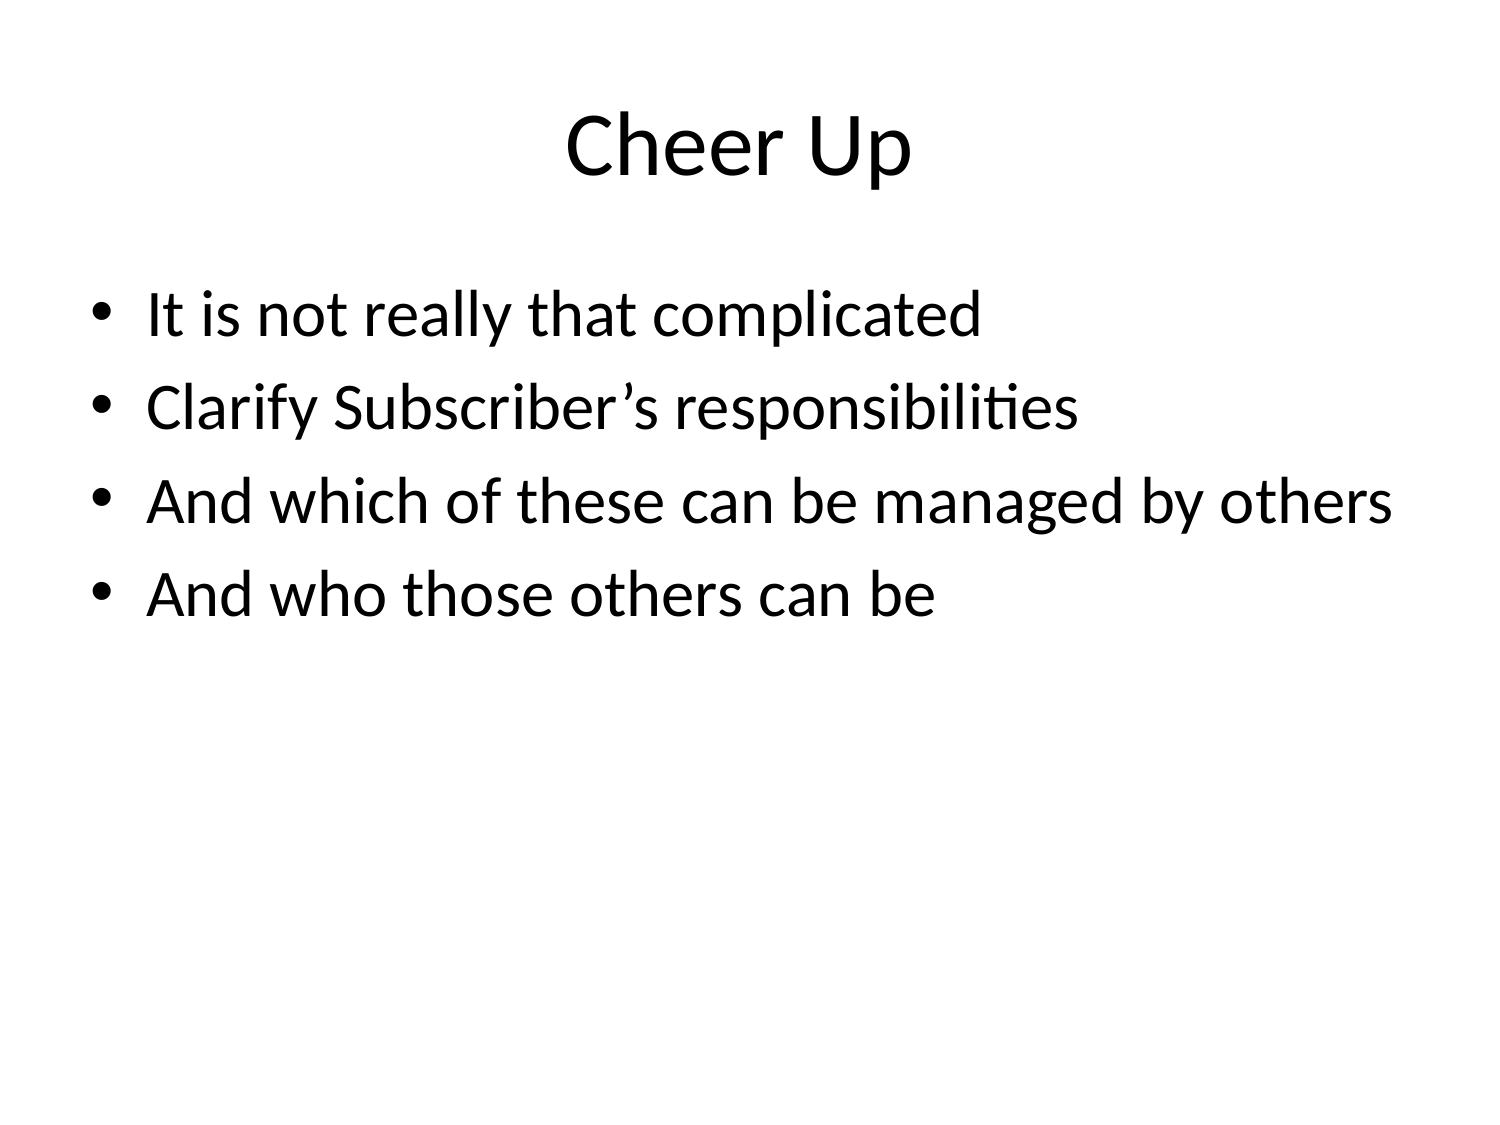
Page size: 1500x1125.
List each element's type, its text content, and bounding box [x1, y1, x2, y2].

list It is not really that complicated Clarify Subscriber’s responsibilities And which of these can be managed by others And who those others can be [75, 262, 1425, 1005]
title Cheer Up [75, 45, 1425, 233]
